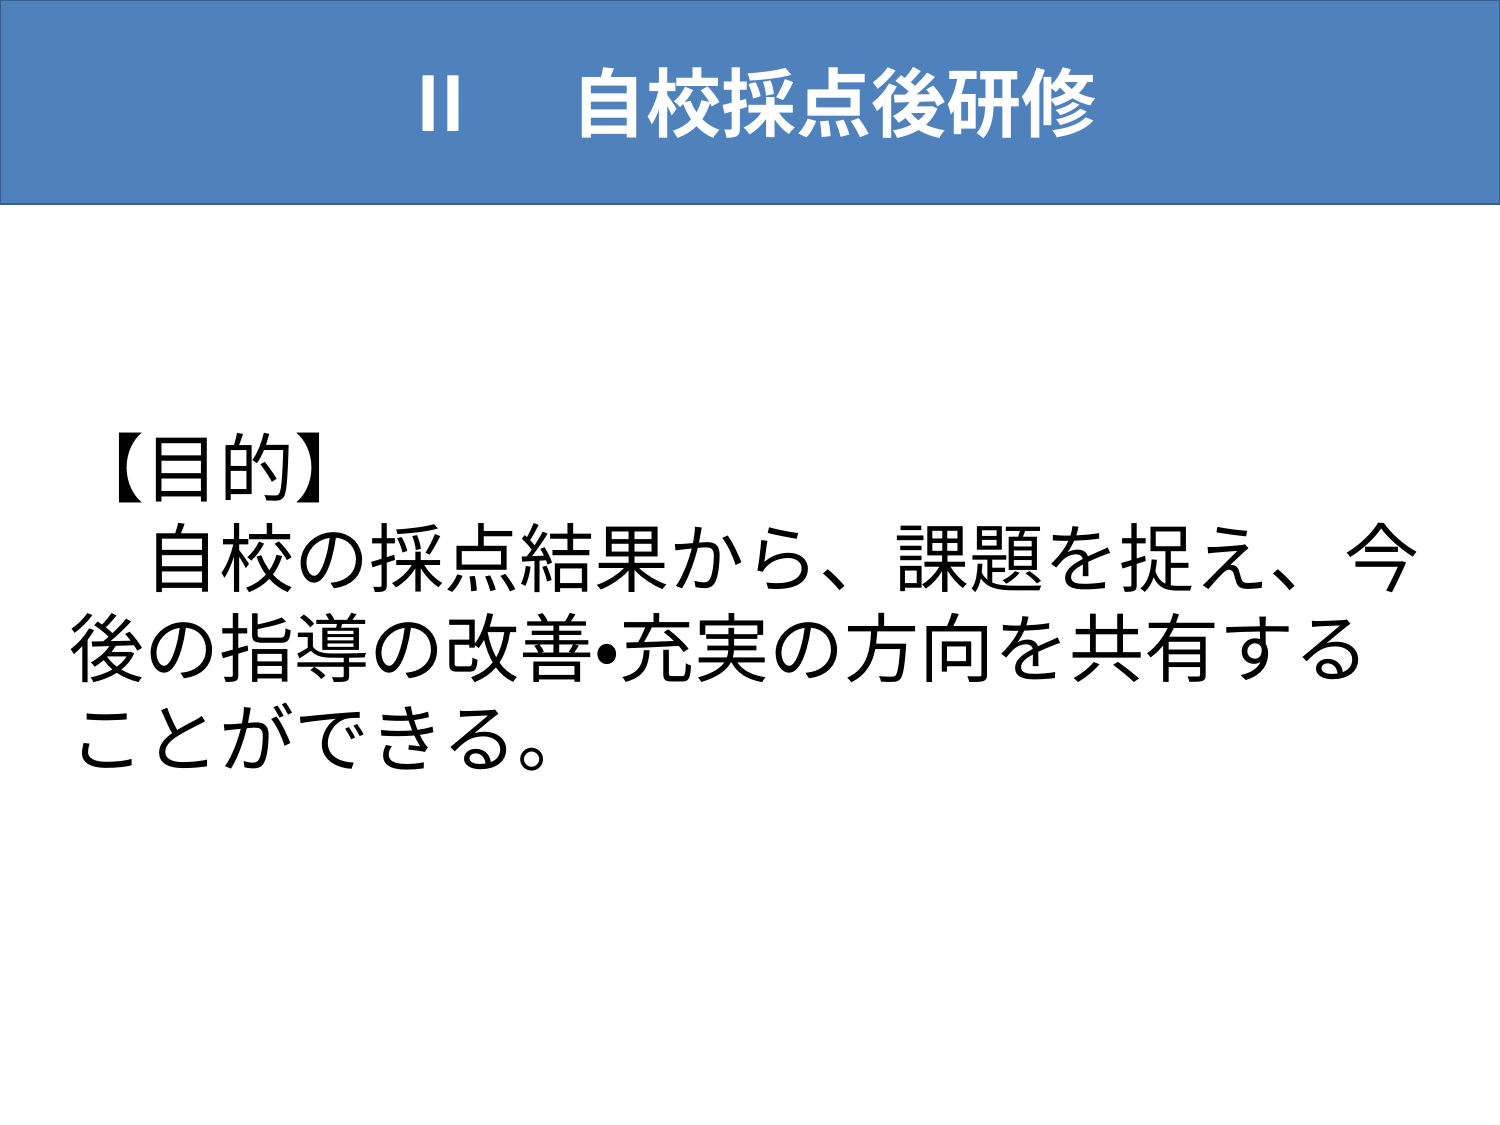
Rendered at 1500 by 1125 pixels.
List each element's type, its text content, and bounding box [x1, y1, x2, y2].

text_box 【目的】 自校の採点結果から、課題を捉え、今後の指導の改善・充実の方向を共有することができる。 [54, 414, 1446, 790]
text_box Ⅱ 自校採点後研修 [0, 0, 1500, 205]
